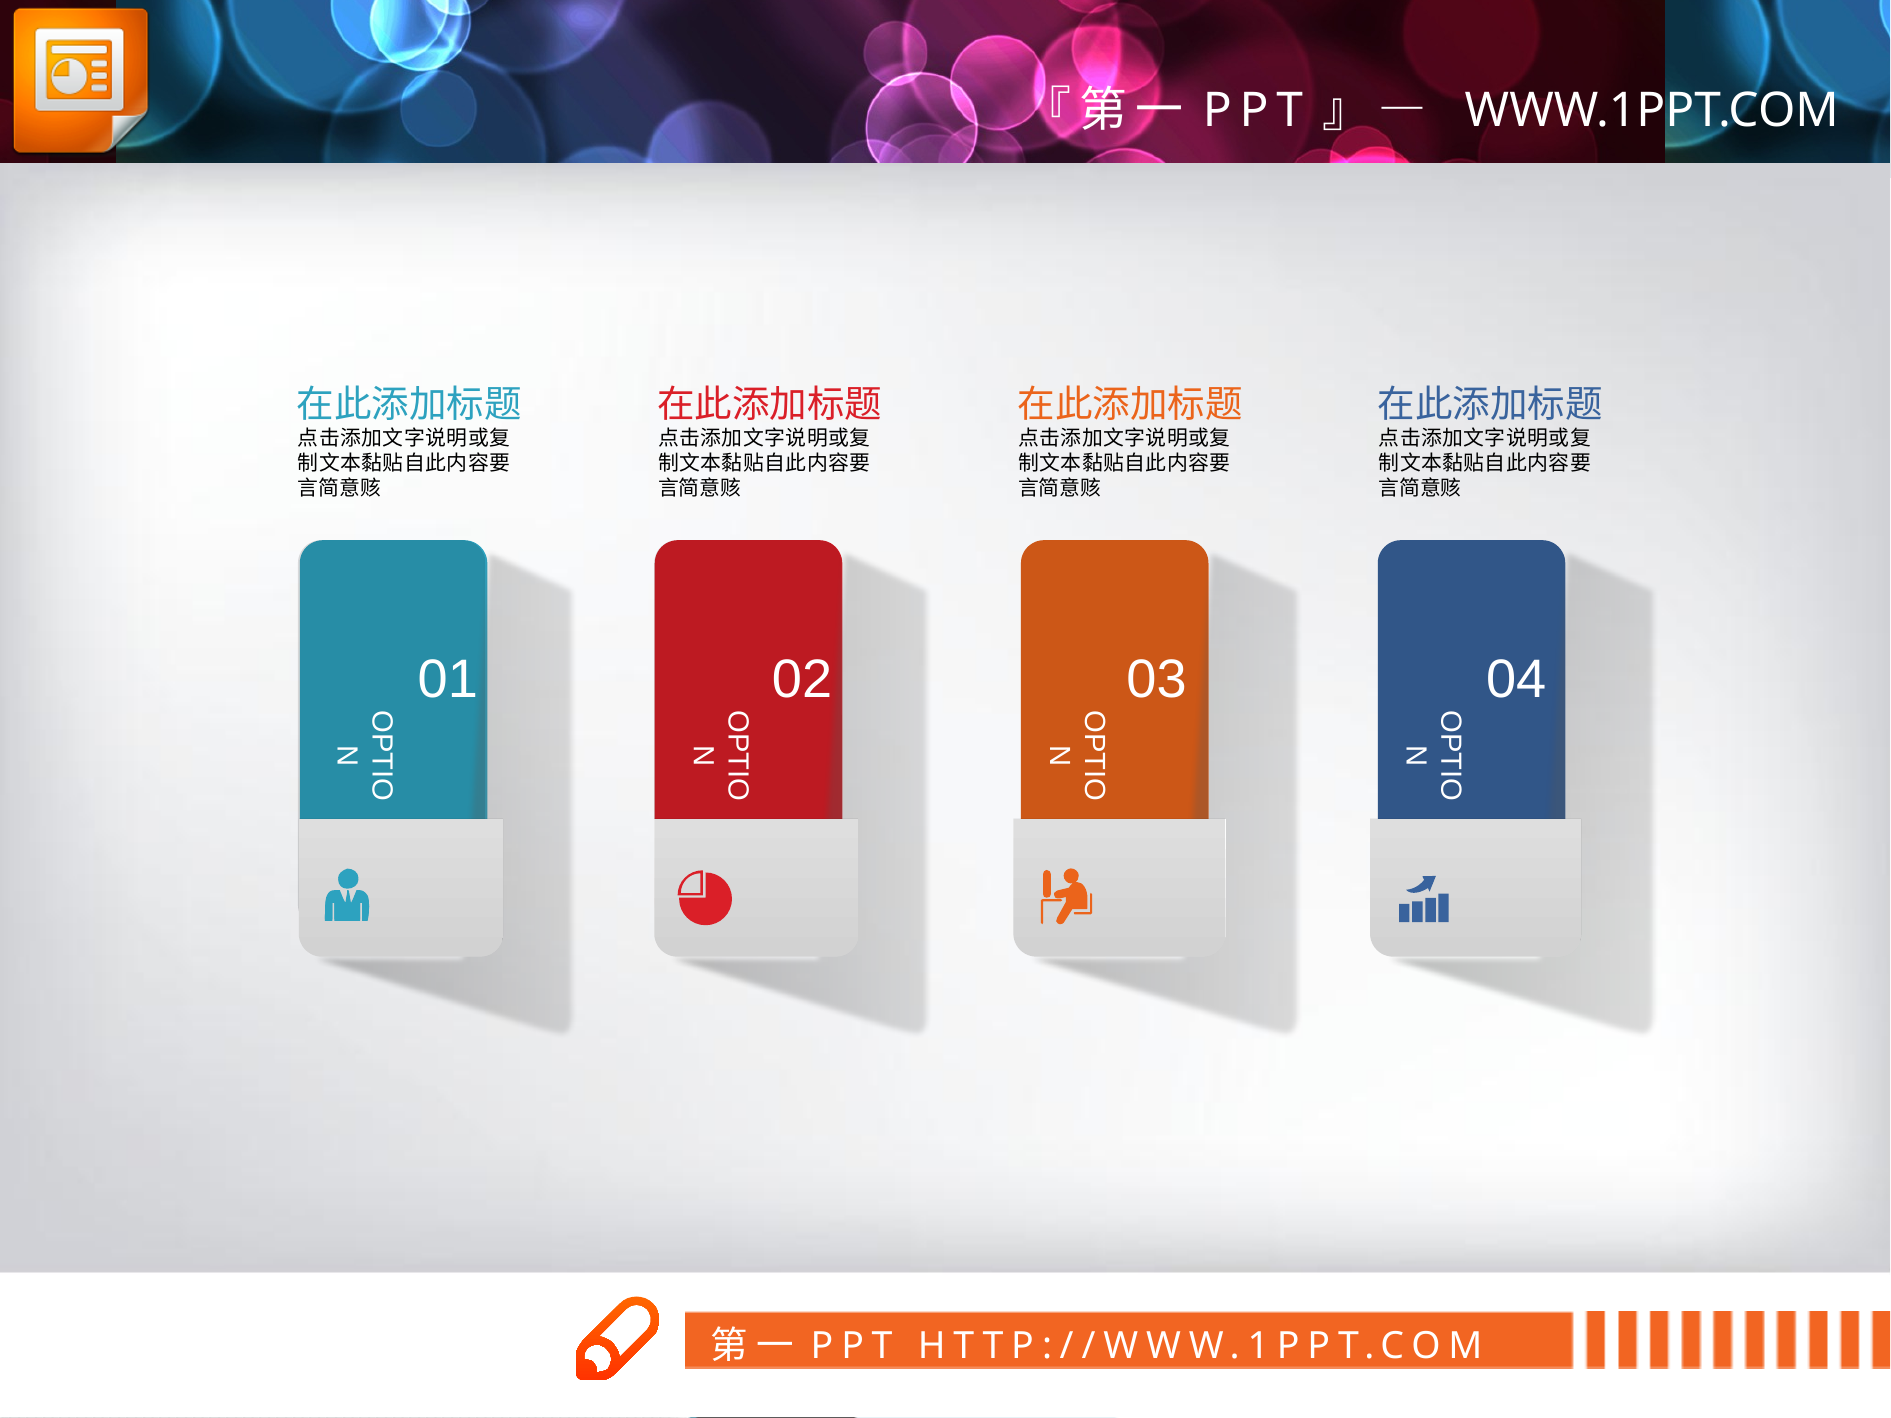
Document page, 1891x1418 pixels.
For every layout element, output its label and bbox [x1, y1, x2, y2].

text_box [343, 635, 497, 824]
text_box [677, 869, 733, 926]
text_box [1002, 372, 1301, 509]
picture [685, 1311, 1891, 1369]
text_box [1412, 635, 1565, 824]
text_box [628, 542, 934, 1040]
text_box [281, 372, 581, 509]
text_box [324, 868, 370, 921]
text_box [1362, 372, 1662, 509]
text_box [987, 542, 1303, 1040]
text_box [1343, 542, 1659, 1040]
text_box [1040, 868, 1093, 925]
text_box [1055, 635, 1205, 824]
text_box [273, 542, 578, 1040]
text_box [642, 372, 941, 509]
text_box [1398, 875, 1450, 923]
text_box [699, 635, 851, 824]
picture [0, 0, 1891, 1275]
